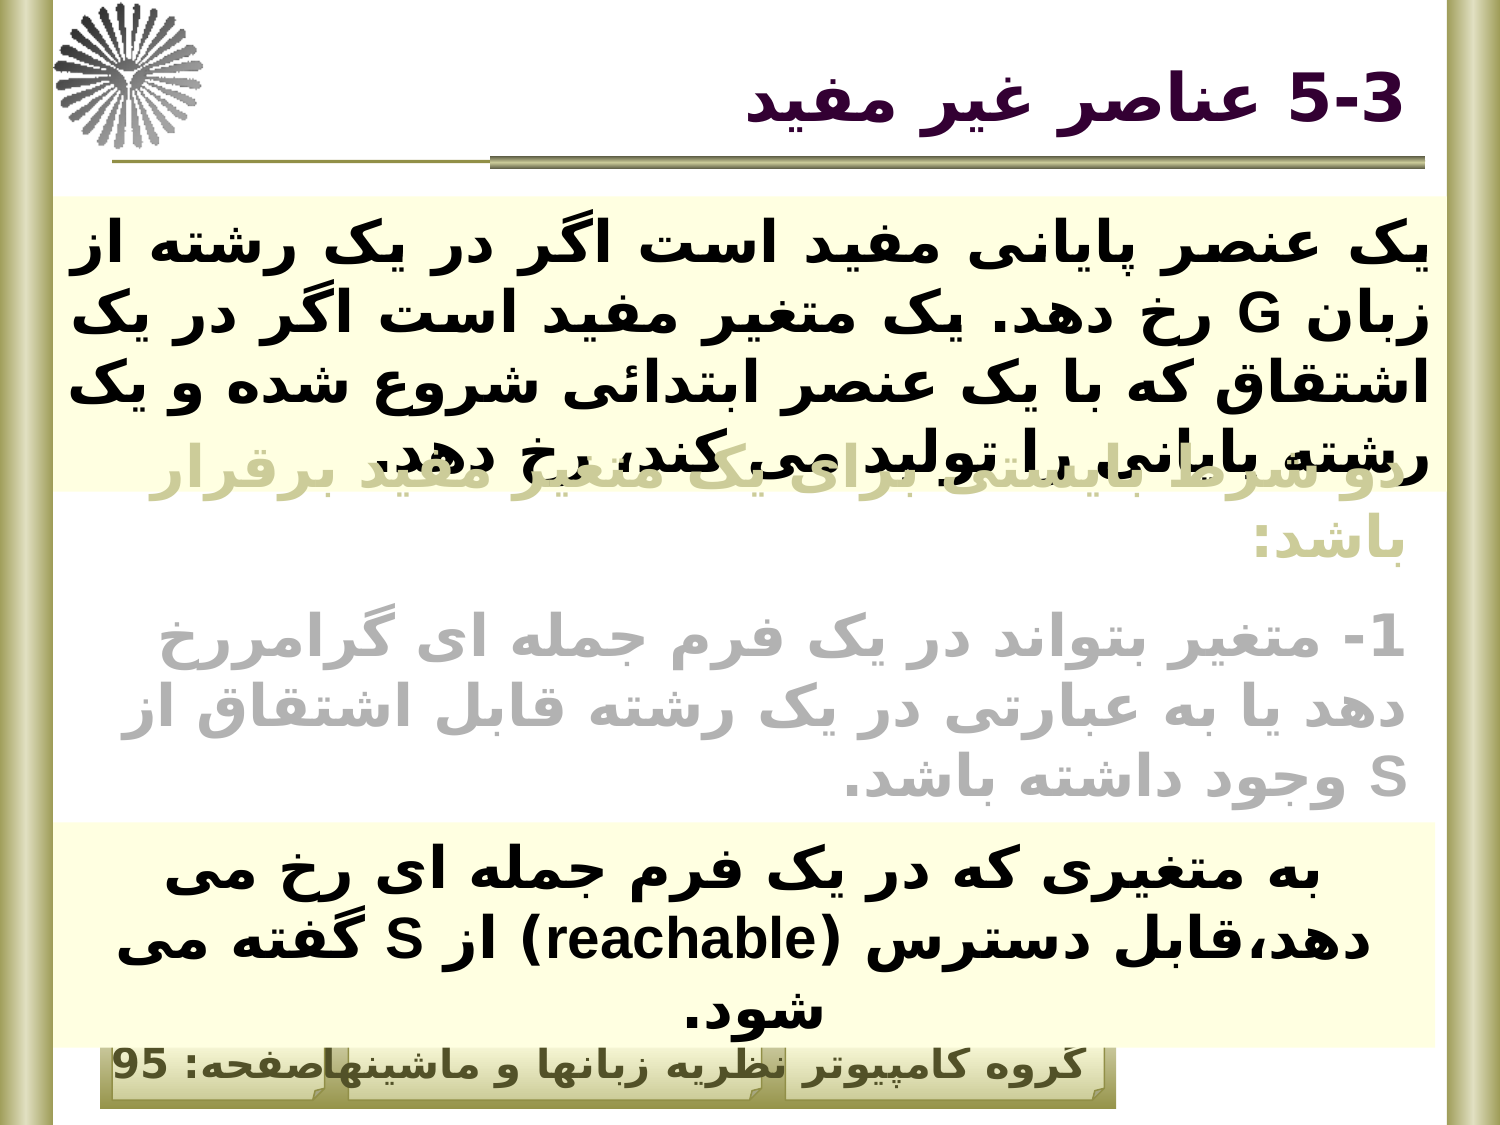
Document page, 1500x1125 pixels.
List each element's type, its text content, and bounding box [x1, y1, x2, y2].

text_box یک عنصر پایانی مفید است اگر در یک رشته از زبان G رخ دهد. یک متغیر مفید است اگر در یک اشتقاق که با یک عنصر ابتدائی شروع شده و یک رشته پایانی را تولید می کند، رخ دهد. [53, 196, 1447, 492]
text_box به متغیری که در یک فرم جمله ای رخ می دهد،قابل دسترس (reachable) از S گفته می شود. [53, 822, 1436, 1048]
title 5-3 عناصر غیر مفید [147, 42, 1423, 147]
text_box دو شرط بایستی برای یک متغیر مفید برقرار باشد: 1- متغیر بتواند در یک فرم جمله ای گرامررخ دهد یا به عبارتی در یک رشته قابل اشتقاق از S وجود داشته باشد. 2- اشتقاق یک رشته پایانی از ان متغیر وجود داشته باشد. [100, 421, 1424, 822]
